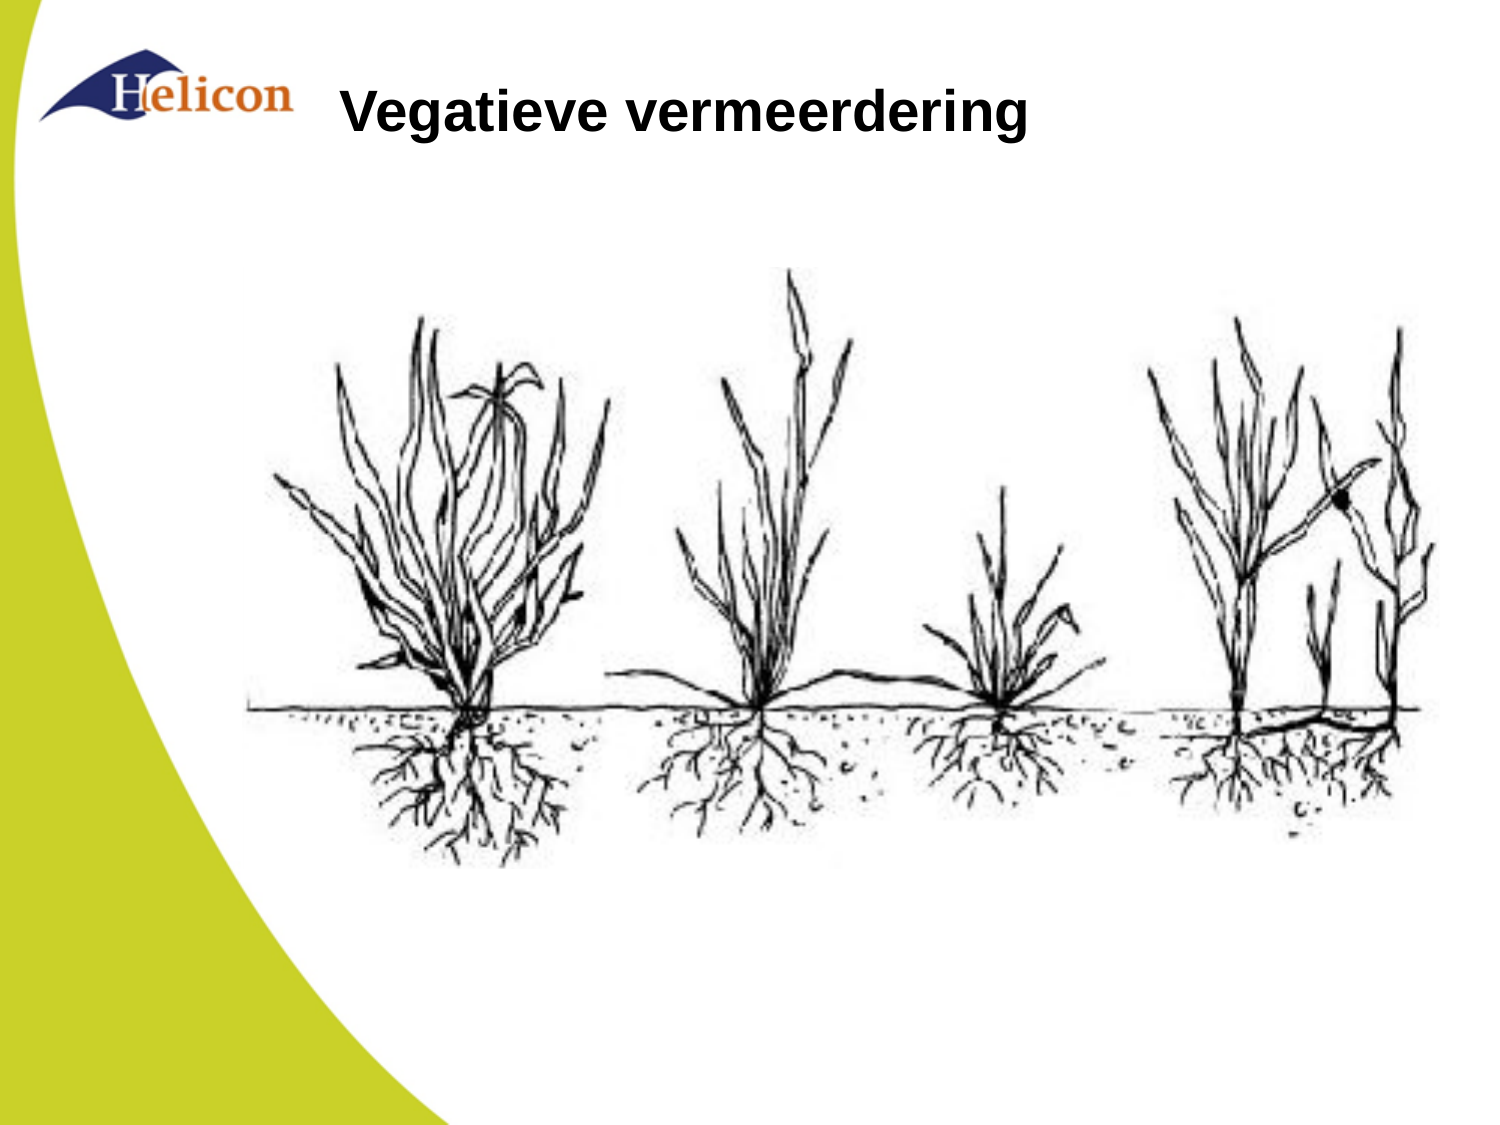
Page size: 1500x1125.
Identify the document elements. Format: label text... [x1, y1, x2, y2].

title Vegatieve vermeerdering [324, 54, 1415, 161]
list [241, 266, 1440, 869]
picture [0, 0, 1500, 1125]
